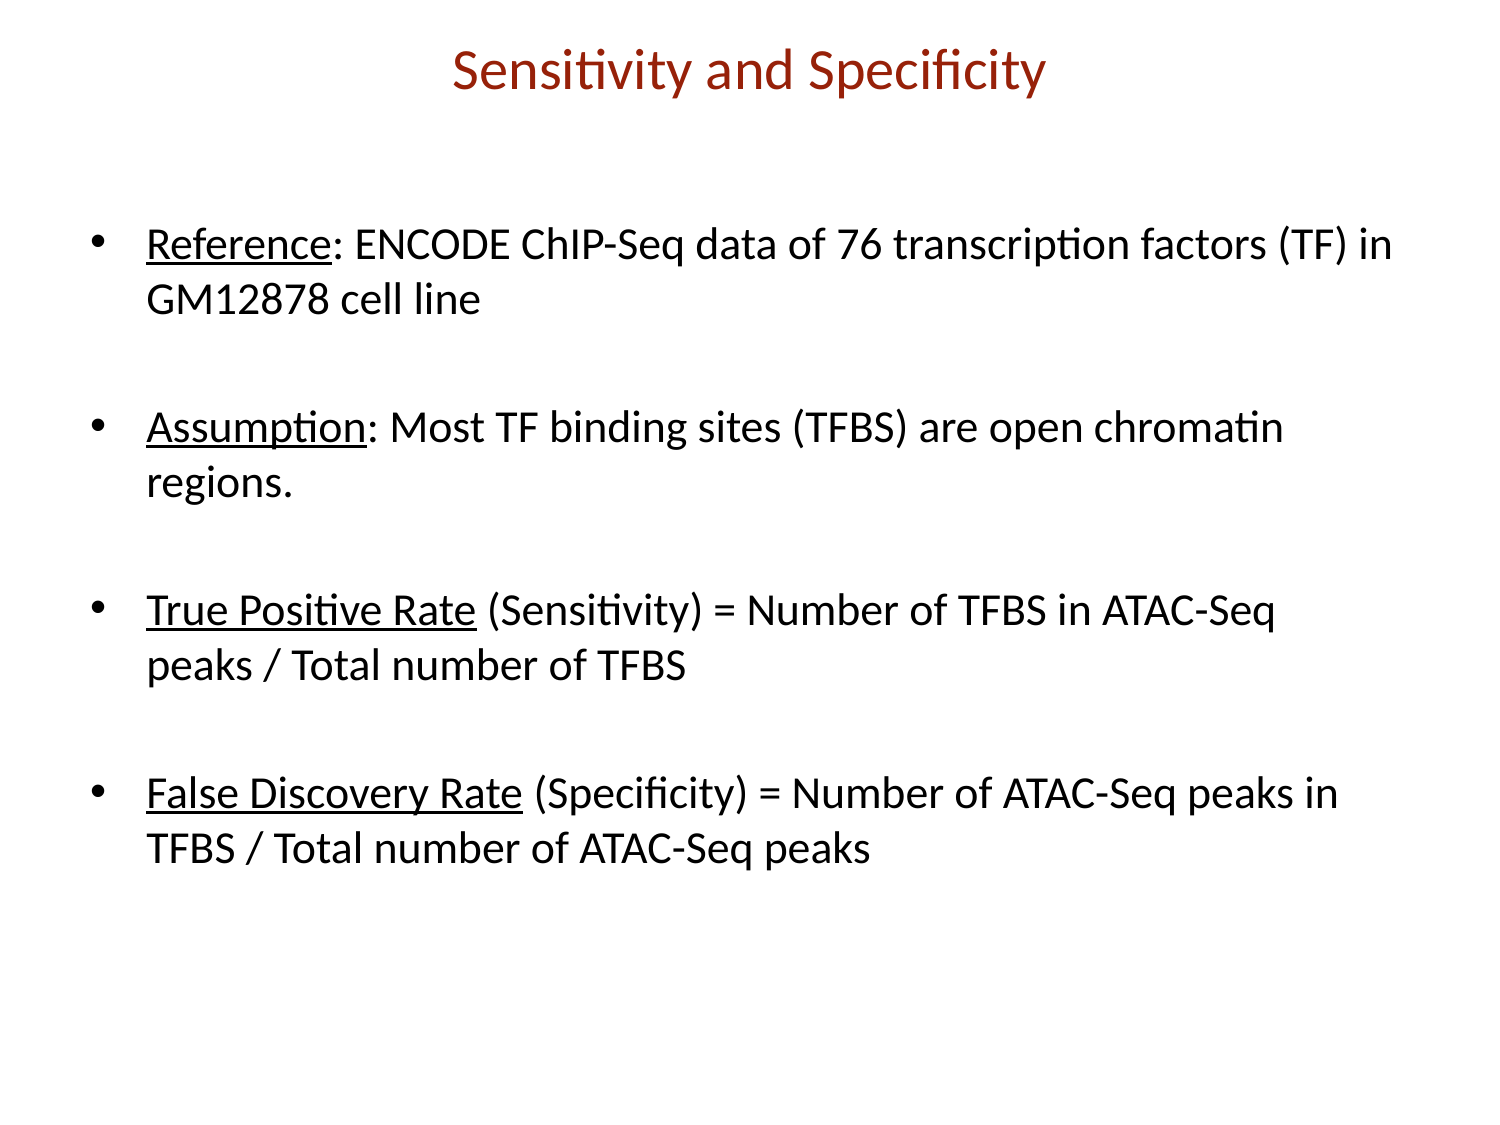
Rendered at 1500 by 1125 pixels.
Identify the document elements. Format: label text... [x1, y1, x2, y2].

list Reference: ENCODE ChIP-Seq data of 76 transcription factors (TF) in GM12878 cell line Assumption: Most TF binding sites (TFBS) are open chromatin regions. True Positive Rate (Sensitivity) = Number of TFBS in ATAC-Seq peaks / Total number of TFBS False Discovery Rate (Specificity) = Number of ATAC-Seq peaks in TFBS / Total number of ATAC-Seq peaks [75, 141, 1425, 1005]
text_box Sensitivity and Specificity [74, 23, 1425, 142]
